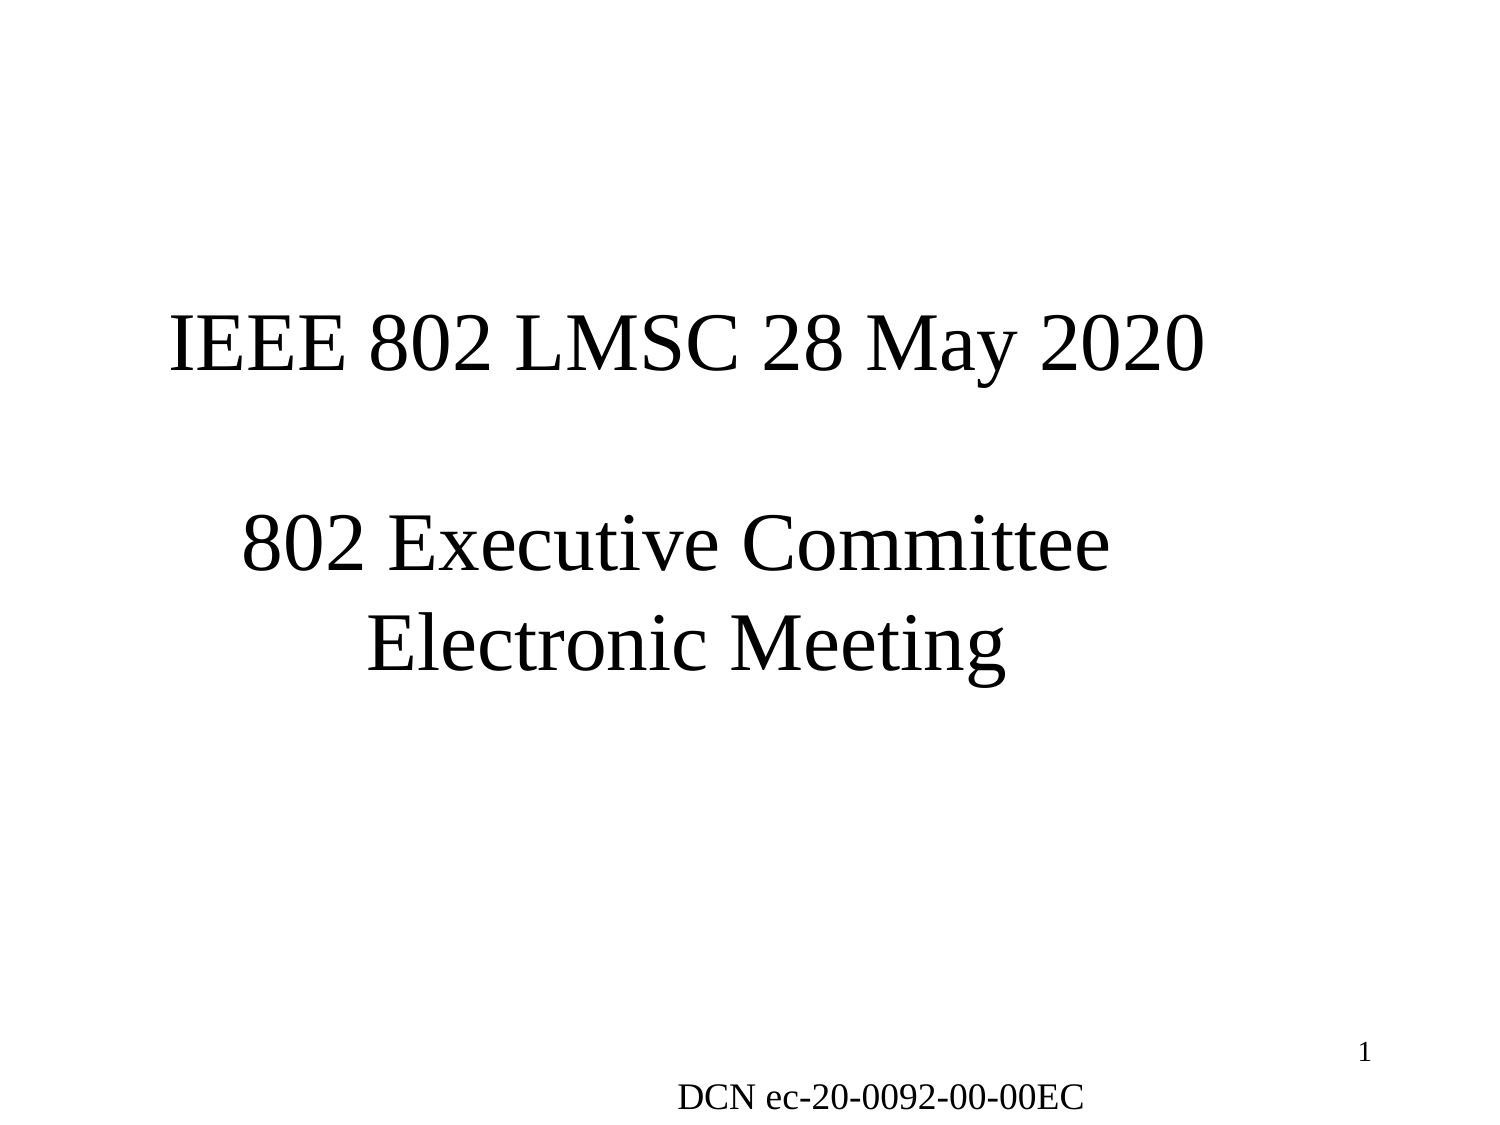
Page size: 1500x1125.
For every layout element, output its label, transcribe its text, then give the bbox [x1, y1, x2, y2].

title IEEE 802 LMSC 28 May 2020 802 Executive Committee Electronic Meeting [74, 262, 1301, 913]
slide_number 1 [1074, 1024, 1388, 1064]
text_box DCN ec-20-0092-00-00EC [662, 1064, 1500, 1125]
